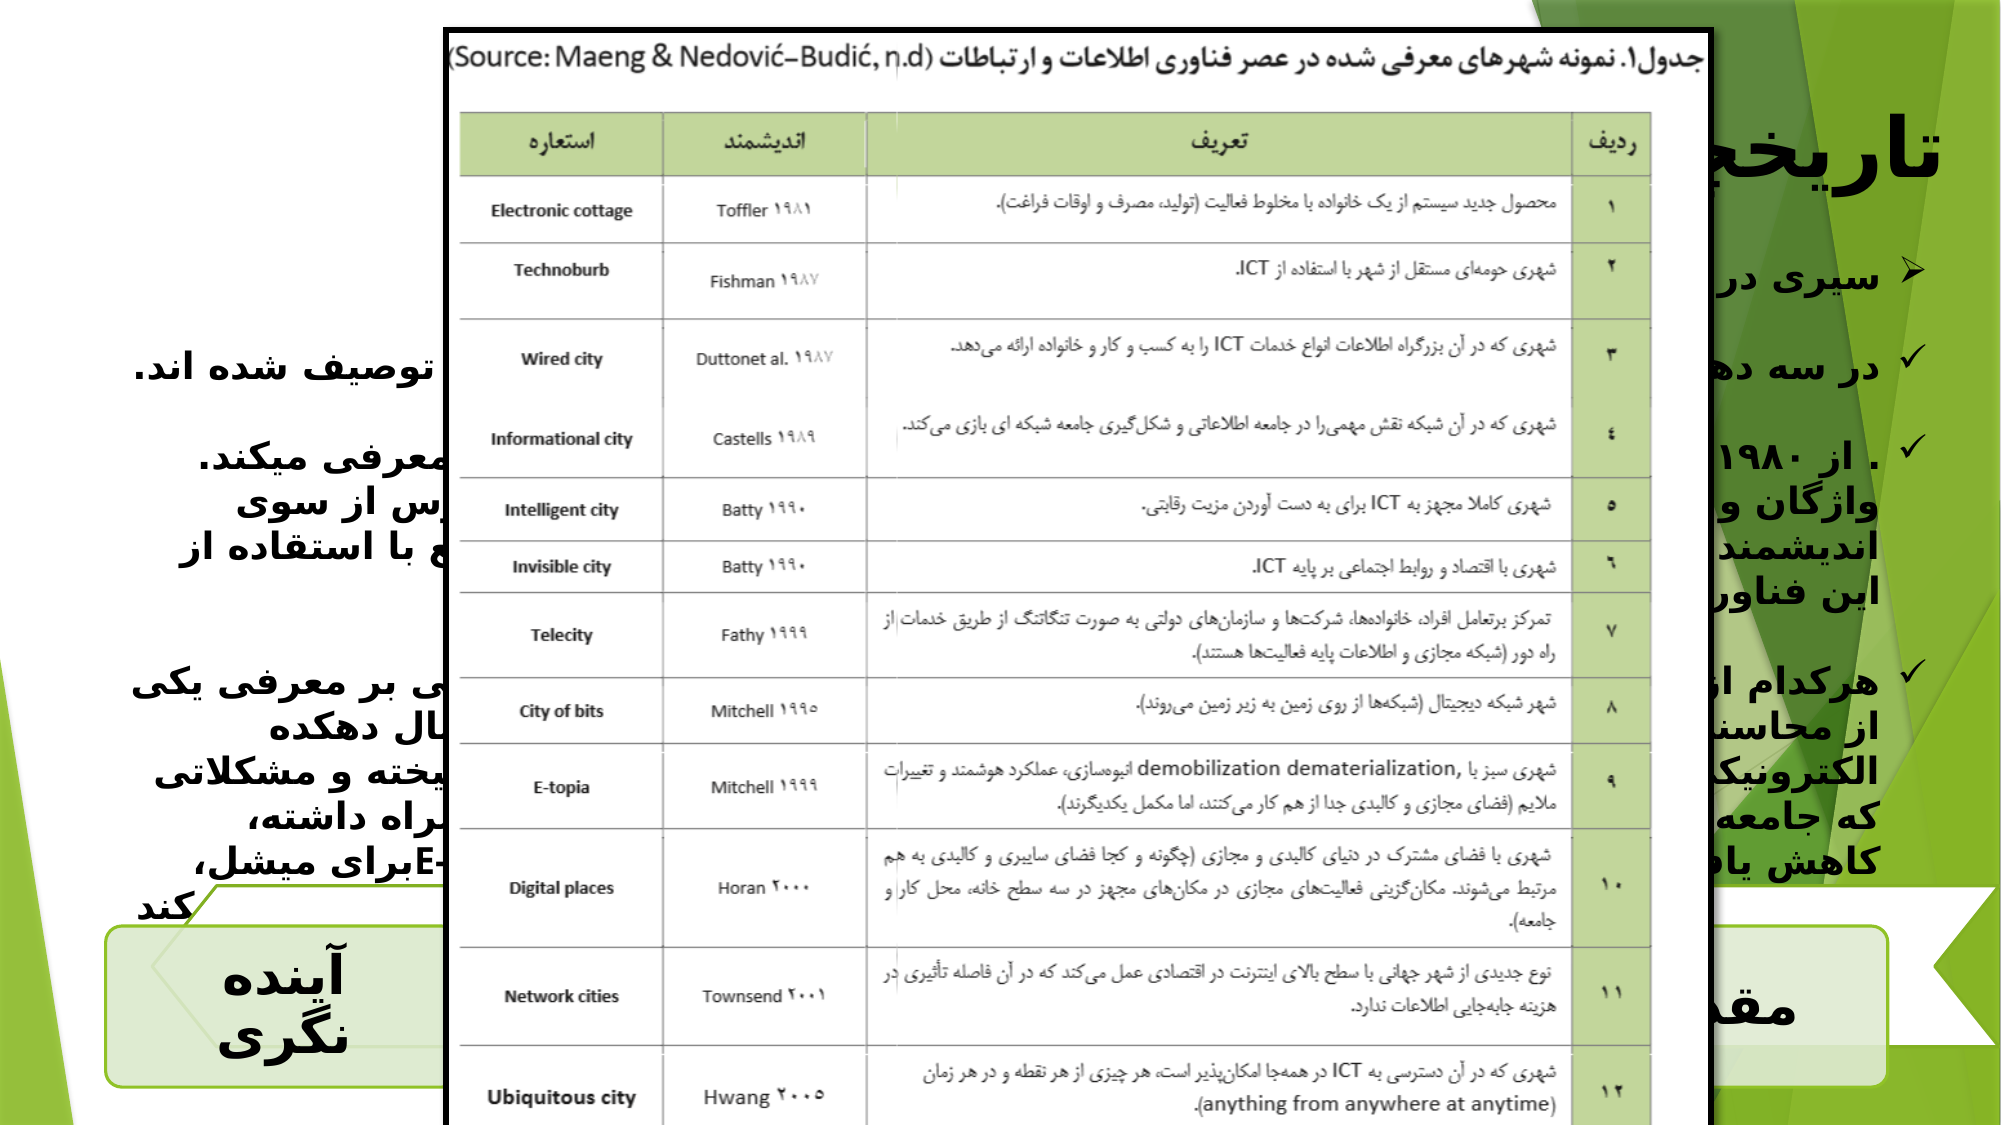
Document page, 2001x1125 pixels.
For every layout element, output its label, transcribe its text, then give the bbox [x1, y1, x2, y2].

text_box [104, 827, 443, 1125]
text_box تاریخچه [1724, 86, 1961, 202]
text_box سیری در آرمانشهرهای مرتبط باICT در سه دهه اخیر نیز بر این اساس آرمانشهرهایی بر اساس تغییر وضعیت به ICT توصیف شده اند. . از ۱۹۸۰ که تافلر دهکده الکترونیکی را بر اساس فناوری اطلاعات و ارتباطات معرفی میکند. واژگان و اصلاحات زیادی از قبیل شهر دیجیتالی ، شهر اطلاعاتی و شهردردسترس از سوی اندیشمندان ارائه شده است که هر کدام به نوعی درصدد حل مشکلات روز جوامع با استقاده از این فناوری نوین بوده اند. هرکدام از آرمان شهرهایی که اندیشمندان در هر بازه زمانی ارائه کرده اند، سعی بر معرفی یکی از محاسنی داشته اند که این فناوری بر زندگی و دنیای واقعی دارد. به عنوان مثال دهکده الکترونیکی تافلر جامعه ای را ترسیم میکند که در آن محل کار و زندگی با هم آمیخته و مشکلاتی که جامعه صنعتی با آن در دوری محل کار و زندگی وبه دنبال آن ترافیک را به همراه داشته، کاهش یافته است. از سویی دیگر به دنبال رویکرد توسعه پایداری دهه ۹۰، E-topiaبرای میشل، شهری سبز است که فناوری های این عصر را فرصتی مناسبی در راه توسعه پایدار معرفی میکند [1724, 244, 1943, 827]
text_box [1713, 827, 2000, 1125]
text_box سیری در آرمانشهرهای مرتبط باICT در سه دهه اخیر نیز بر این اساس آرمانشهرهایی بر اساس تغییر وضعیت به ICT توصیف شده اند. . از ۱۹۸۰ که تافلر دهکده الکترونیکی را بر اساس فناوری اطلاعات و ارتباطات معرفی میکند. واژگان و اصلاحات زیادی از قبیل شهر دیجیتالی ، شهر اطلاعاتی و شهردردسترس از سوی اندیشمندان ارائه شده است که هر کدام به نوعی درصدد حل مشکلات روز جوامع با استقاده از این فناوری نوین بوده اند. هرکدام از آرمان شهرهایی که اندیشمندان در هر بازه زمانی ارائه کرده اند، سعی بر معرفی یکی از محاسنی داشته اند که این فناوری بر زندگی و دنیای واقعی دارد. به عنوان مثال دهکده الکترونیکی تافلر جامعه ای را ترسیم میکند که در آن محل کار و زندگی با هم آمیخته و مشکلاتی که جامعه صنعتی با آن در دوری محل کار و زندگی وبه دنبال آن ترافیک را به همراه داشته، کاهش یافته است. از سویی دیگر به دنبال رویکرد توسعه پایداری دهه ۹۰، E-topiaبرای میشل، شهری سبز است که فناوری های این عصر را فرصتی مناسبی در راه توسعه پایدار معرفی میکند [104, 244, 441, 827]
picture [448, 32, 1709, 1125]
